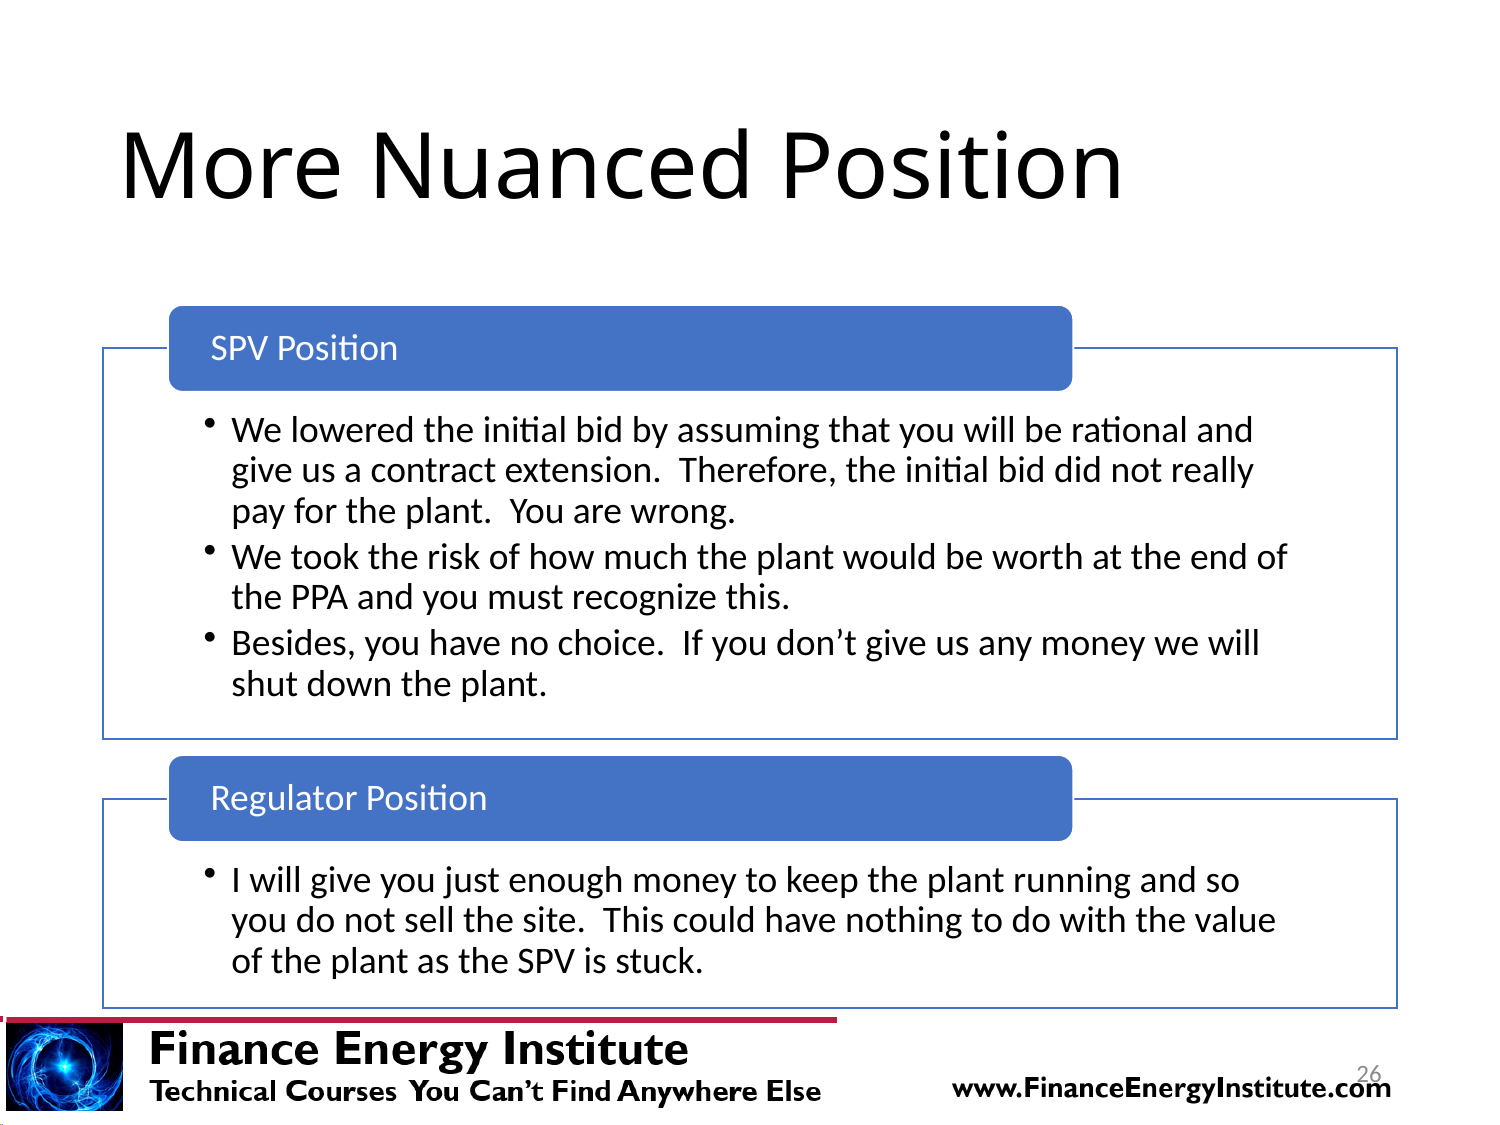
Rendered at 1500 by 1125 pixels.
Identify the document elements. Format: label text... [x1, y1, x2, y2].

title More Nuanced Position [103, 59, 1397, 278]
picture [0, 1006, 837, 1125]
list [103, 299, 1397, 1014]
picture [947, 1071, 1400, 1108]
slide_number 26 [1059, 1042, 1397, 1103]
